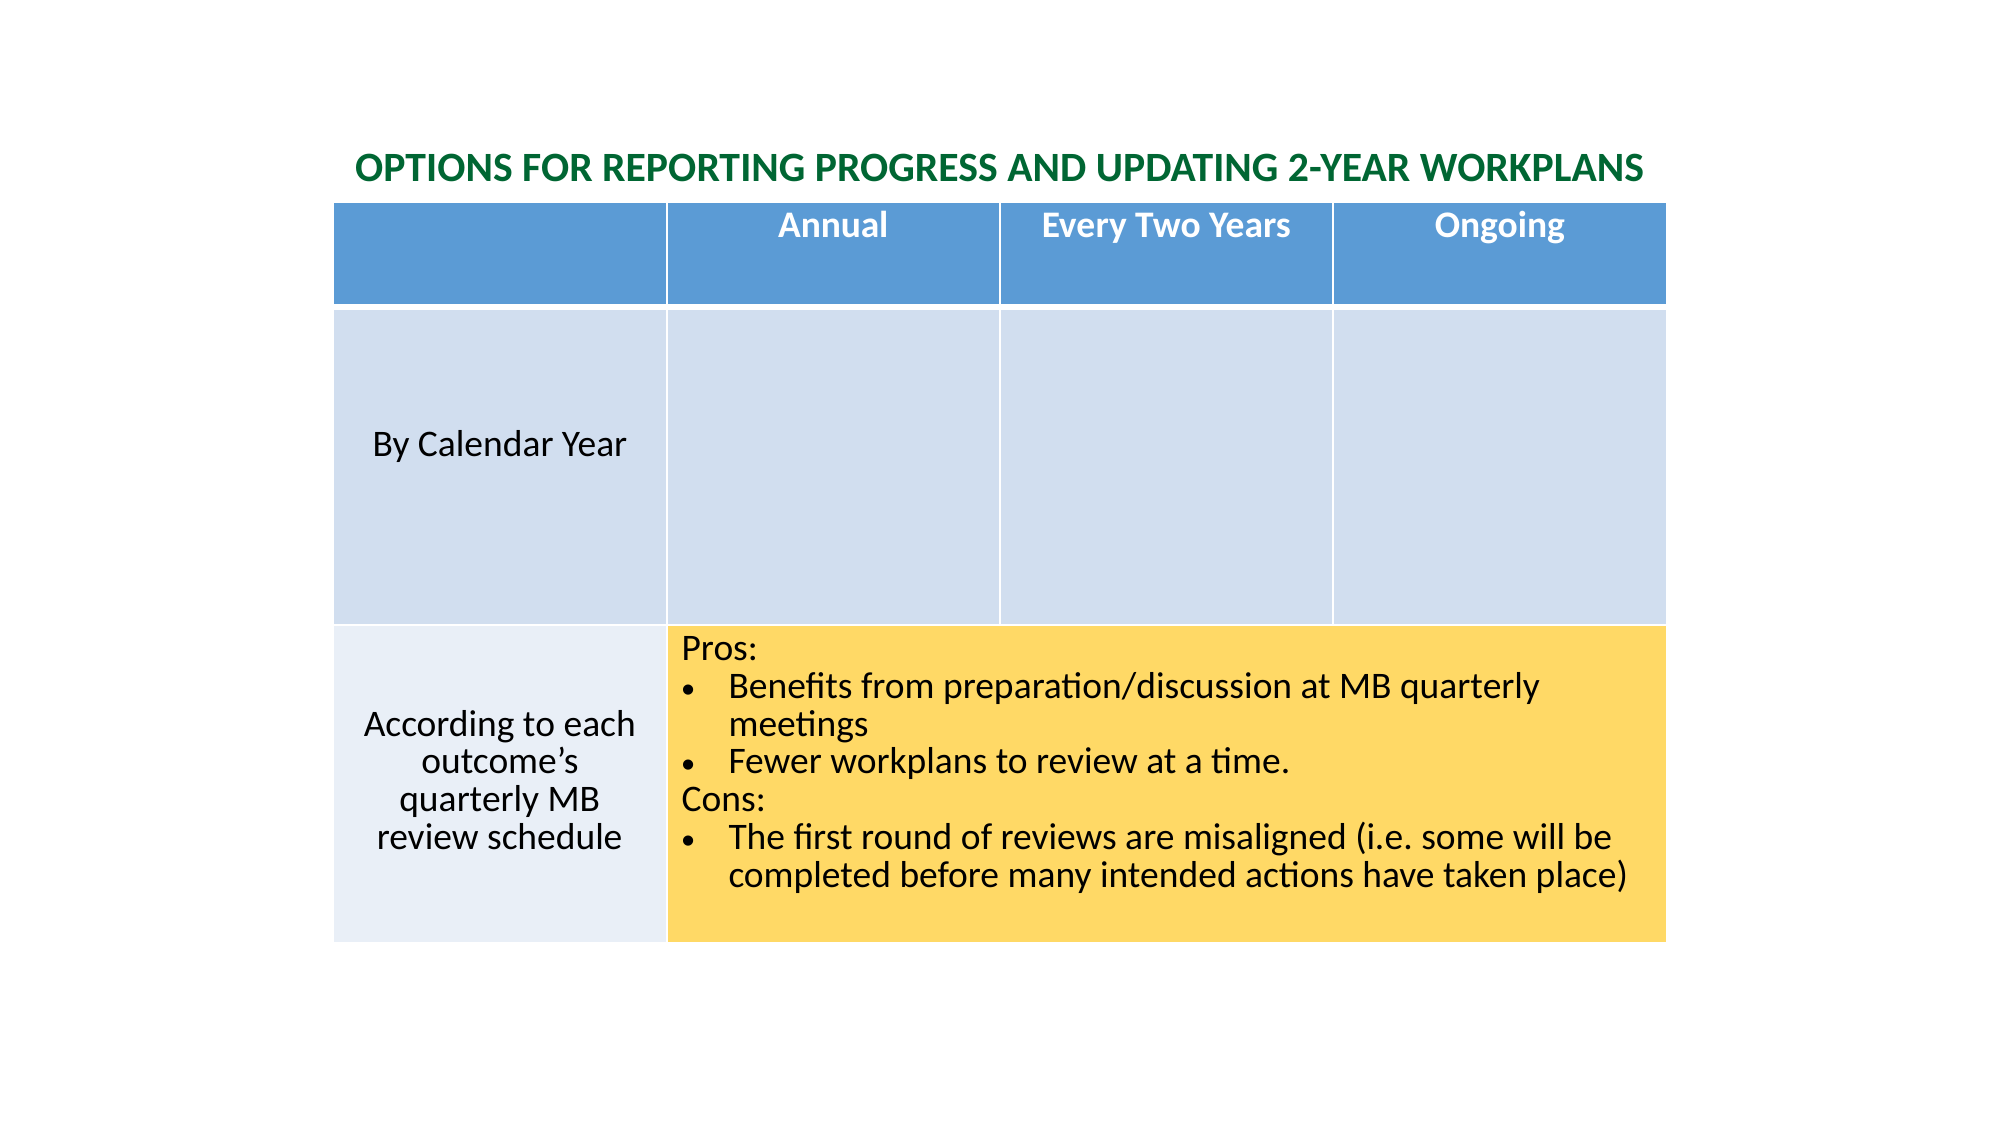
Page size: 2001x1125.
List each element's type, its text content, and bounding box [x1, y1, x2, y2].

table_header Every Two Years [1001, 203, 1332, 304]
table_cell [668, 310, 999, 624]
table_cell According to each outcome’s quarterly MB review schedule [334, 626, 666, 942]
table_cell By Calendar Year [334, 310, 666, 624]
table_header [334, 203, 666, 304]
table_header Ongoing [1334, 203, 1666, 304]
table_header Annual [668, 203, 999, 304]
table_cell [1334, 310, 1666, 624]
table_cell [1001, 310, 1332, 624]
text_box OPTIONS FOR REPORTING PROGRESS AND UPDATING 2-YEAR WORKPLANS [333, 131, 1667, 197]
table_cell Pros: Benefits from preparation/discussion at MB quarterly meetings Fewer workplans to review at a time. Cons: The first round of reviews are misaligned (i.e. some will be completed before many intended actions have taken place) [668, 626, 1666, 942]
